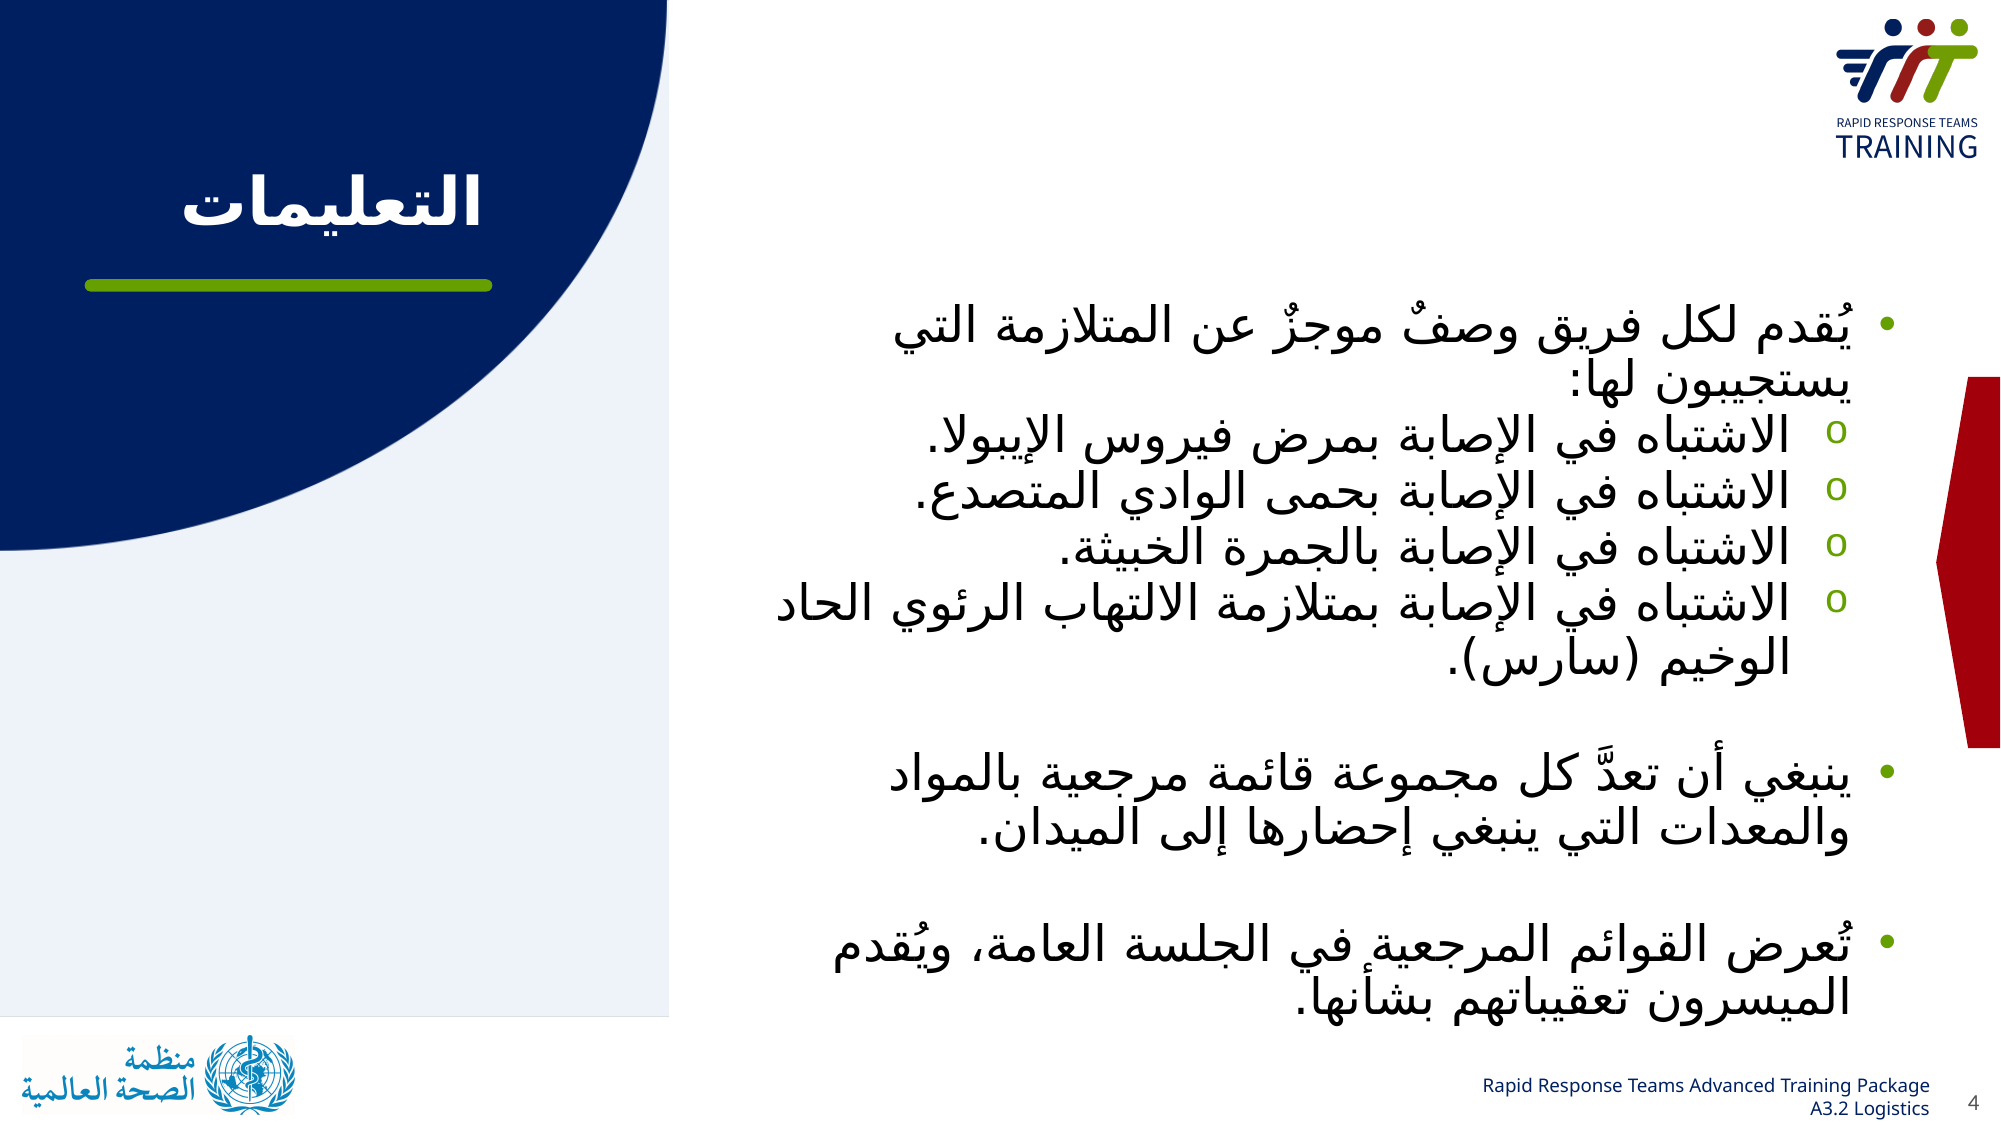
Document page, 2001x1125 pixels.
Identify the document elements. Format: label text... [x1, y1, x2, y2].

picture [1835, 19, 1978, 167]
picture [0, 0, 669, 1018]
picture [252, 1050, 258, 1059]
picture [22, 1035, 295, 1115]
title التعليمات [62, 45, 493, 364]
list يُقدم لكل فريق وصفٌ موجزٌ عن المتلازمة التي يستجيبون لها: الاشتباه في الإصابة بمرض فيروس الإيبولا. الاشتباه في الإصابة بحمى الوادي المتصدع. الاشتباه في الإصابة بالجمرة الخبيثة. الاشتباه في الإصابة بمتلازمة الالتهاب الرئوي الحاد الوخيم (سارس). ينبغي أن تعدَّ كل مجموعة قائمة مرجعية بالمواد والمعدات التي ينبغي إحضارها إلى الميدان. تُعرض القوائم المرجعية في الجلسة العامة، ويُقدم الميسرون تعقيباتهم بشأنها. [675, 291, 1911, 1125]
text_box [84, 279, 493, 292]
